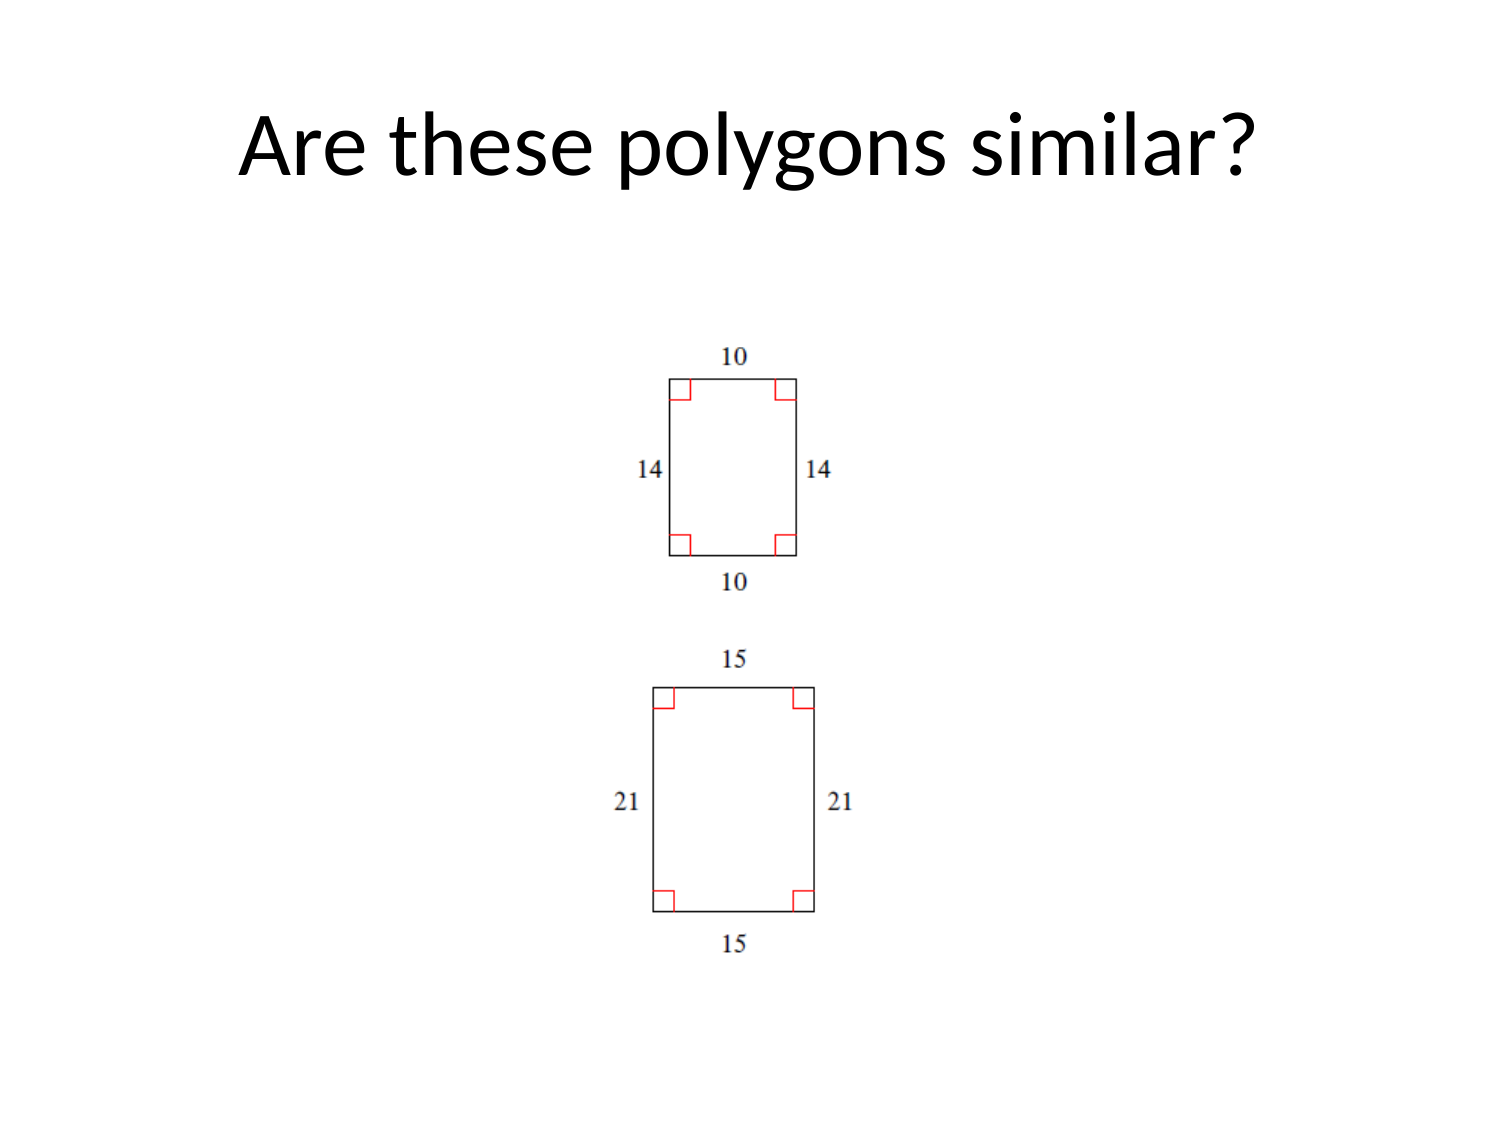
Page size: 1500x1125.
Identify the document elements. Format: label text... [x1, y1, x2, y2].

title Are these polygons similar? [75, 45, 1425, 233]
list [607, 303, 892, 964]
